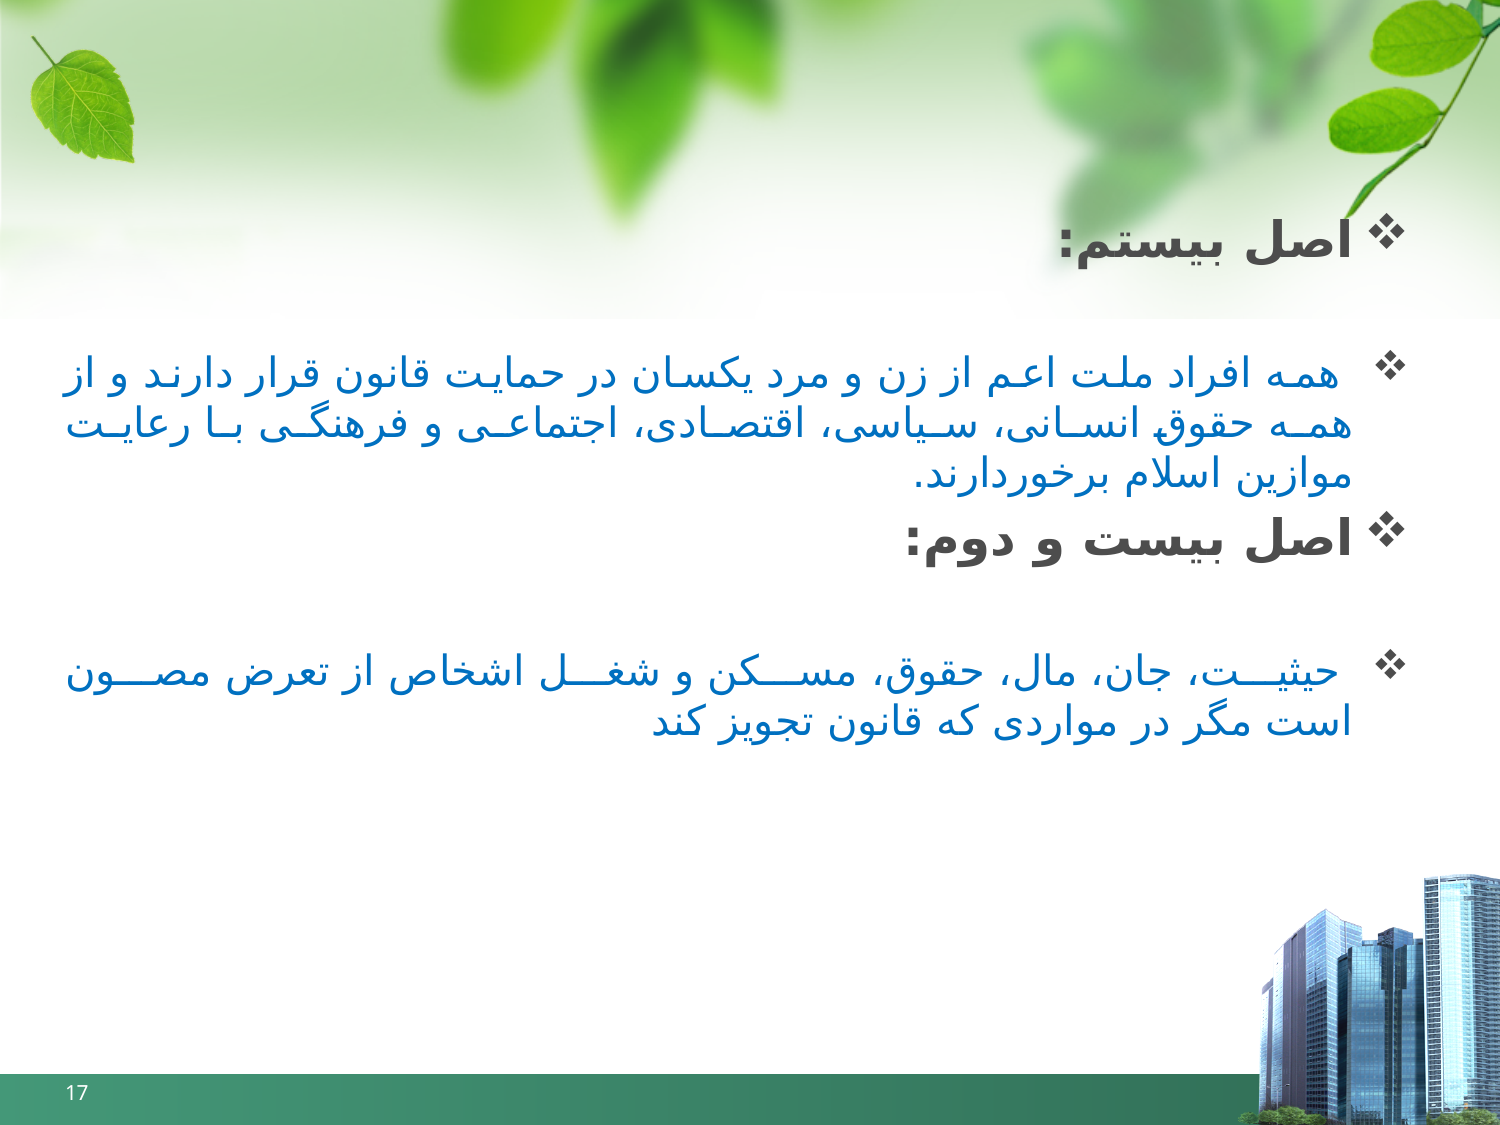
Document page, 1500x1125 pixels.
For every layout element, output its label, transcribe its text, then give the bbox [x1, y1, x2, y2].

list اصل بیستم: همه‏ افراد ملت‏ اعم‏ از زن‏ و مرد یکسان‏ در حمایت‏ قانون‏ قرار دارند و از همه‏ حقوق‏ انسانی‏، سیاسی‏، اقتصادی‏، اجتماعی‏ و فرهنگی‏ با رعایت‏ موازین‏ اسلام‏ برخوردارند. اصل‏ بیست و دوم: حیثیت‏، جان‏، مال‏، حقوق‏، مسکن‏ و شغل‏ اشخاص‏ از تعرض‏ مصون‏ است‏ مگر در مواردی‏ که‏ قانون‏ تجویز کند [50, 200, 1425, 1038]
slide_number 17 [50, 1072, 138, 1113]
picture [0, 0, 1500, 319]
